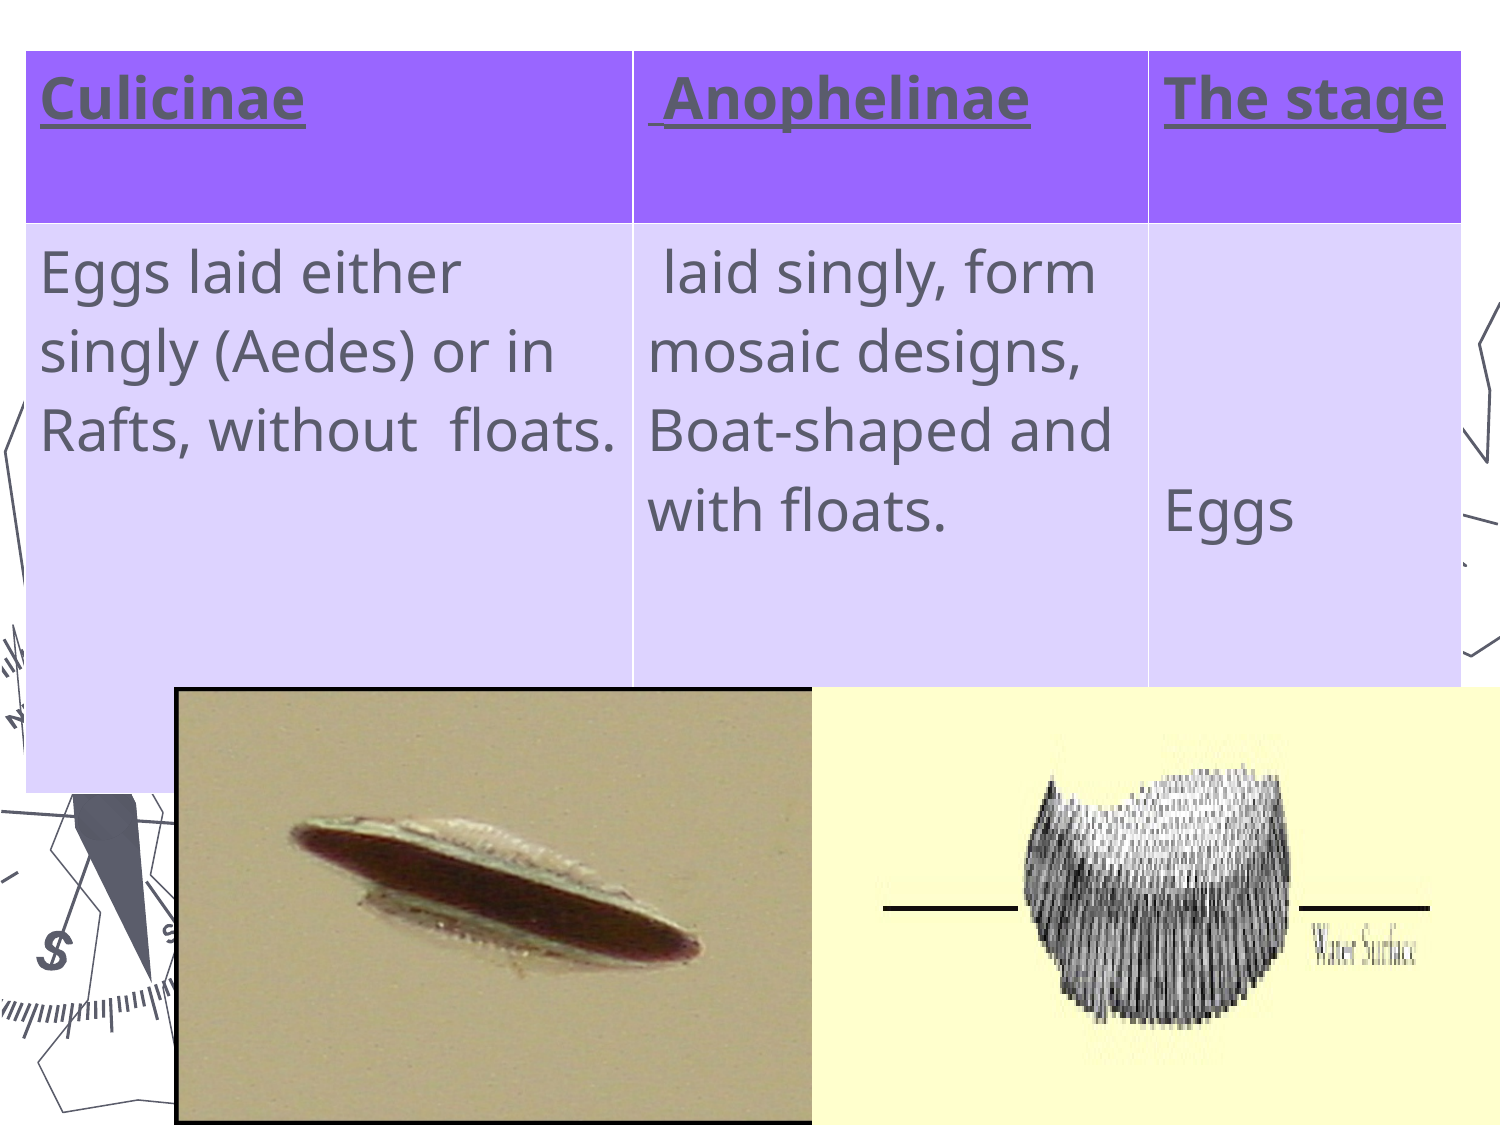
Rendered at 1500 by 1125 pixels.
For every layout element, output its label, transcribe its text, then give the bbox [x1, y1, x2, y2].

table_header The stage [1149, 51, 1461, 223]
table_cell laid singly, form mosaic designs, Boat-shaped and with floats. [634, 224, 1148, 685]
table_header Anophelinae [634, 51, 1148, 223]
picture [174, 687, 1500, 1125]
table_header Culicinae [26, 51, 632, 223]
table_cell Eggs [1149, 224, 1461, 685]
table_cell Eggs laid either singly (Aedes) or in Rafts, without floats. [26, 224, 632, 793]
